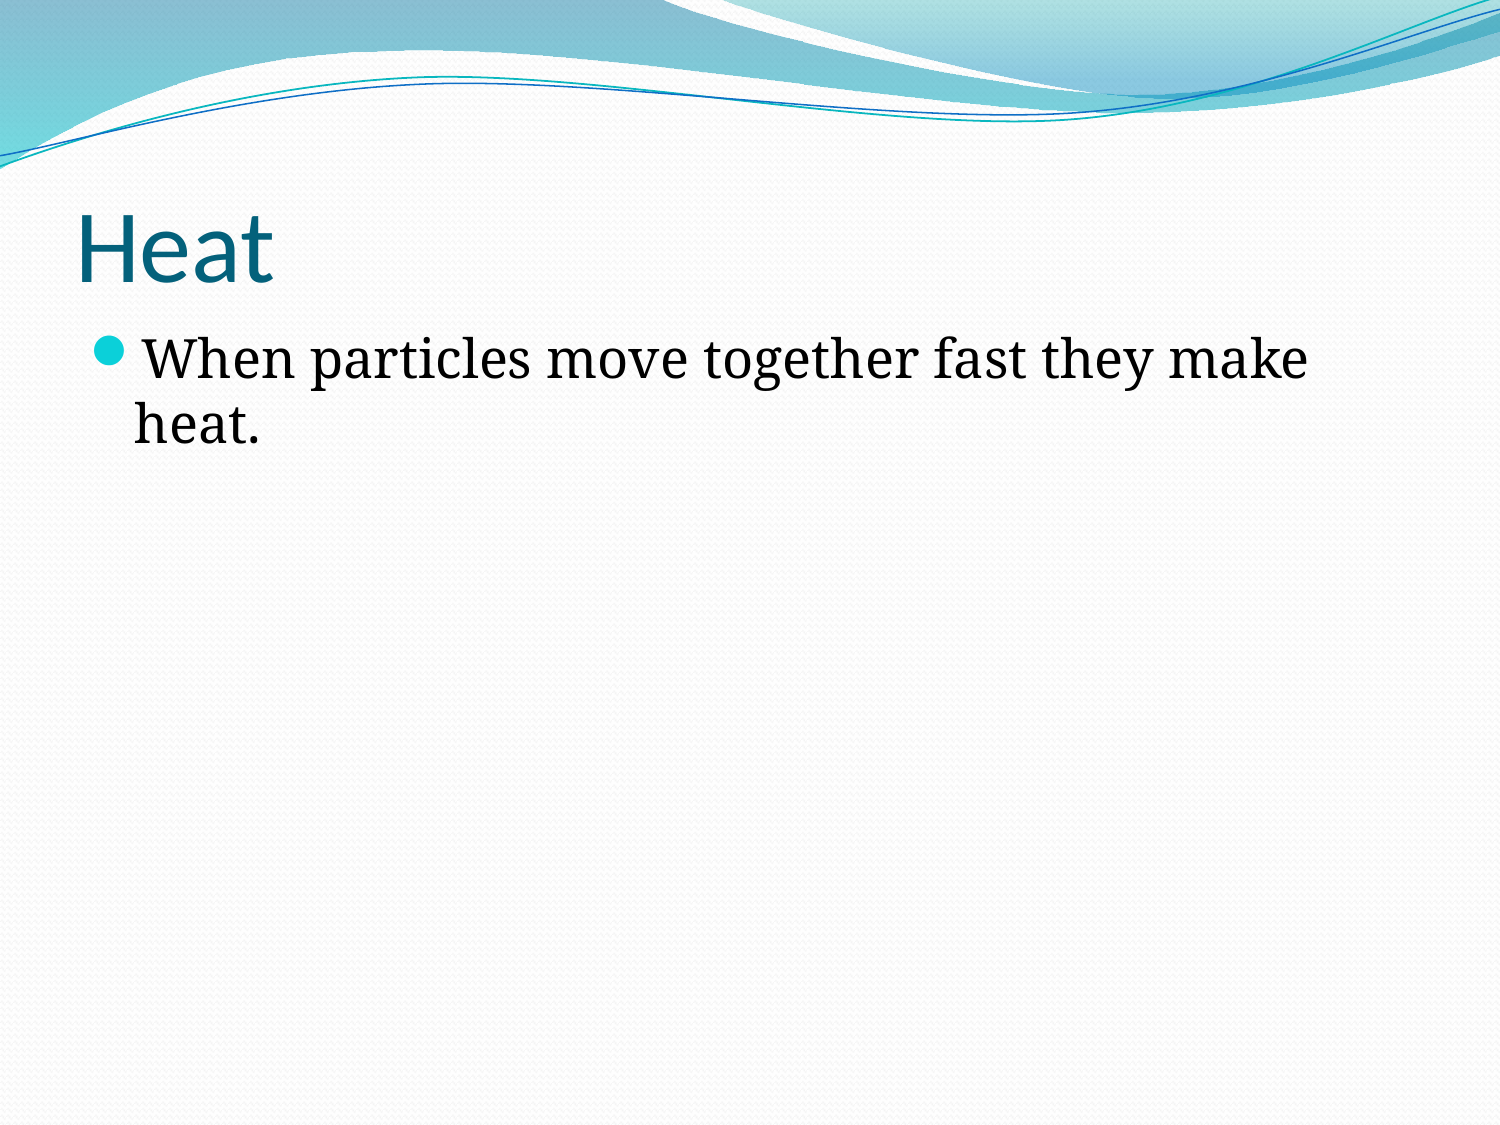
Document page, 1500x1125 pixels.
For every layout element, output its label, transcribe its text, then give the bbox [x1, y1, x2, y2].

title Heat [75, 115, 1425, 303]
list When particles move together fast they make heat. [75, 317, 1425, 1038]
